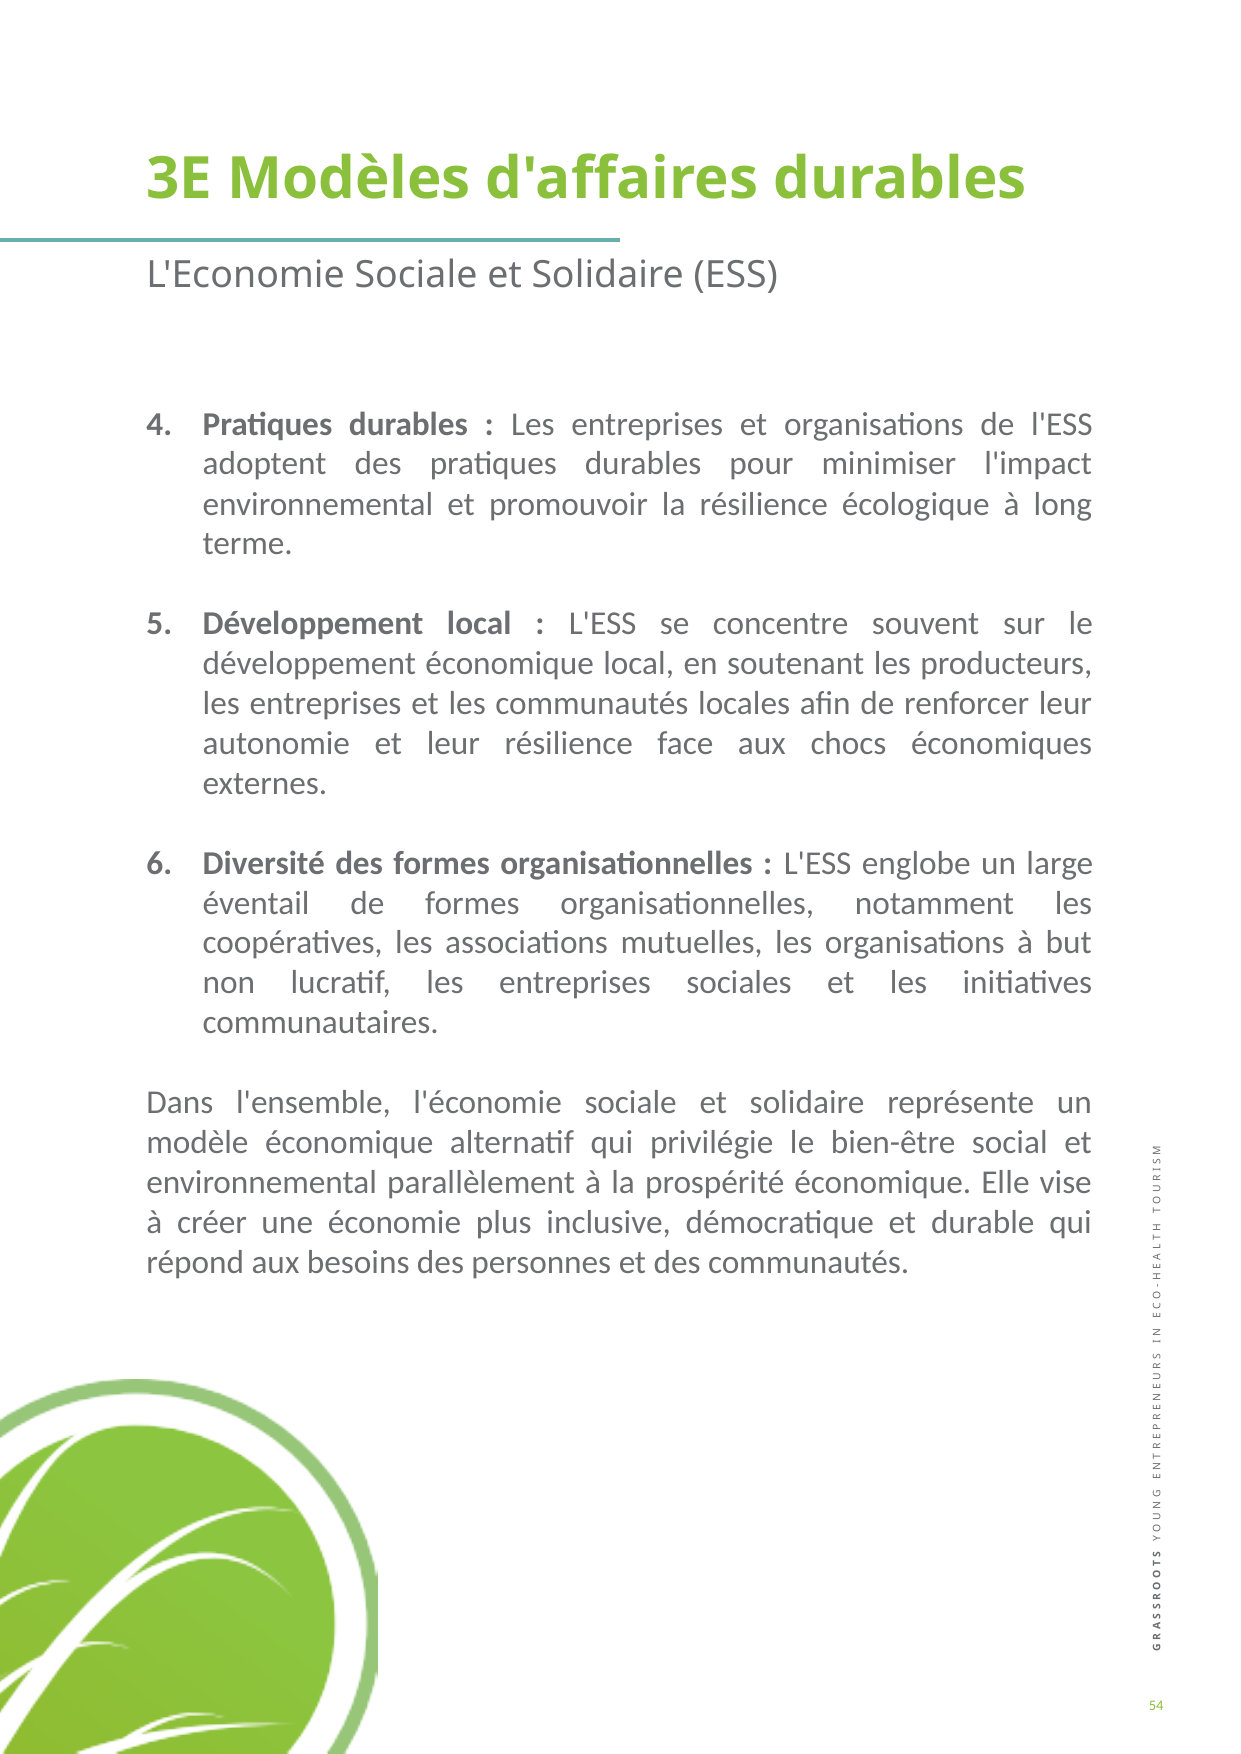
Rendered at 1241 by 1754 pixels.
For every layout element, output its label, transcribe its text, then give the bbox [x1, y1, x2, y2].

list Pratiques durables : Les entreprises et organisations de l'ESS adoptent des pratiques durables pour minimiser l'impact environnemental et promouvoir la résilience écologique à long terme. Développement local : L'ESS se concentre souvent sur le développement économique local, en soutenant les producteurs, les entreprises et les communautés locales afin de renforcer leur autonomie et leur résilience face aux chocs économiques externes. Diversité des formes organisationnelles : L'ESS englobe un large éventail de formes organisationnelles, notamment les coopératives, les associations mutuelles, les organisations à but non lucratif, les entreprises sociales et les initiatives communautaires. Dans l'ensemble, l'économie sociale et solidaire représente un modèle économique alternatif qui privilégie le bien-être social et environnemental parallèlement à la prospérité économique. Elle vise à créer une économie plus inclusive, démocratique et durable qui répond aux besoins des personnes et des communautés. [131, 394, 1109, 1609]
list L'Economie Sociale et Solidaire (ESS) [131, 242, 1109, 371]
list 3E Modèles d'affaires durables [131, 132, 1109, 242]
slide_number 54 [1125, 1666, 1187, 1743]
text_box [320, 615, 351, 664]
